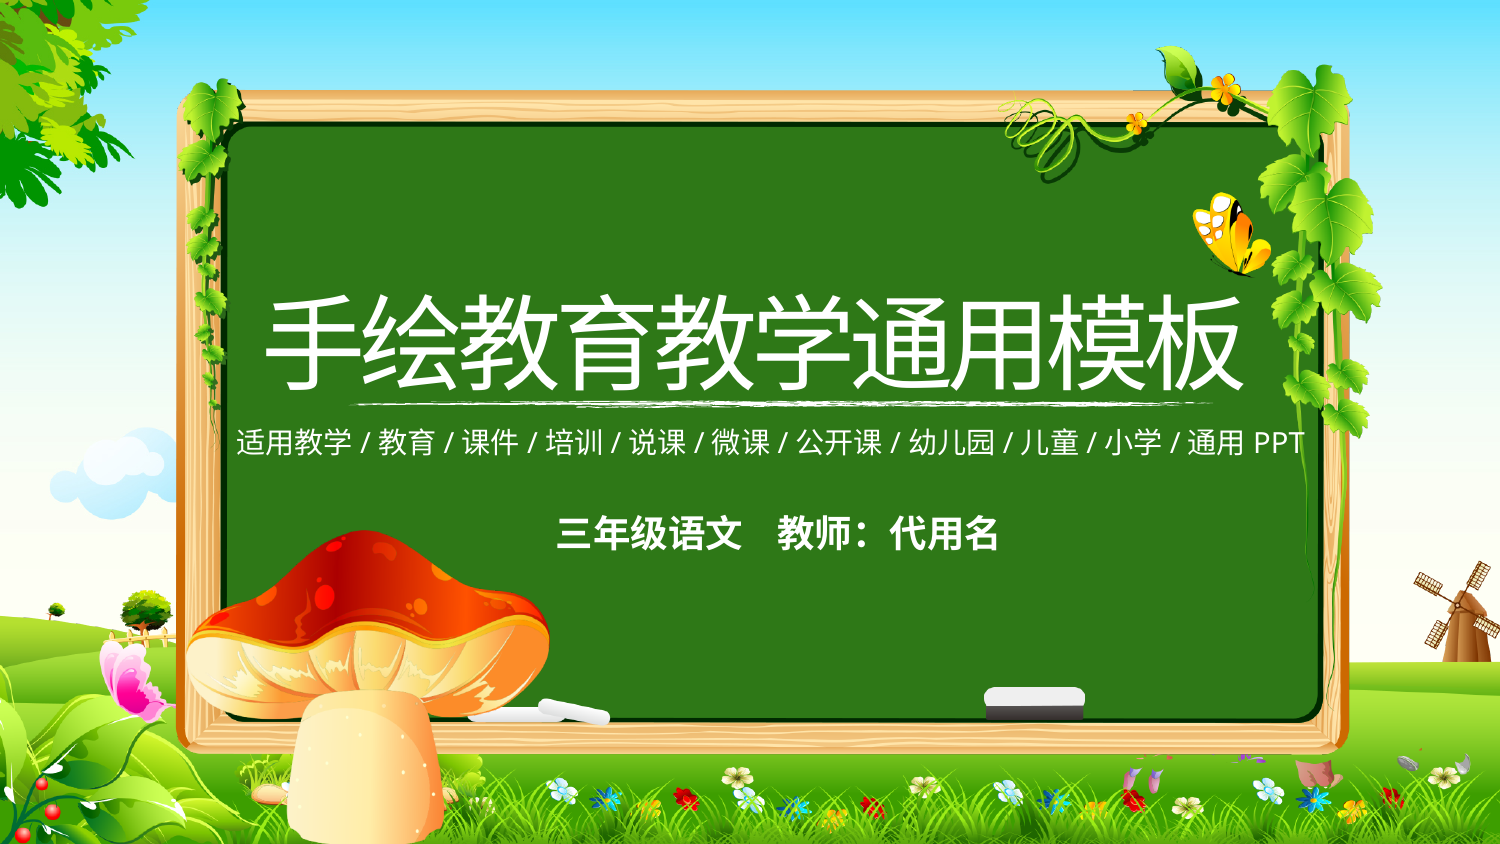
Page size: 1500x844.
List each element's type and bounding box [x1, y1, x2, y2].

picture [0, 0, 1500, 844]
text_box [348, 400, 1214, 409]
